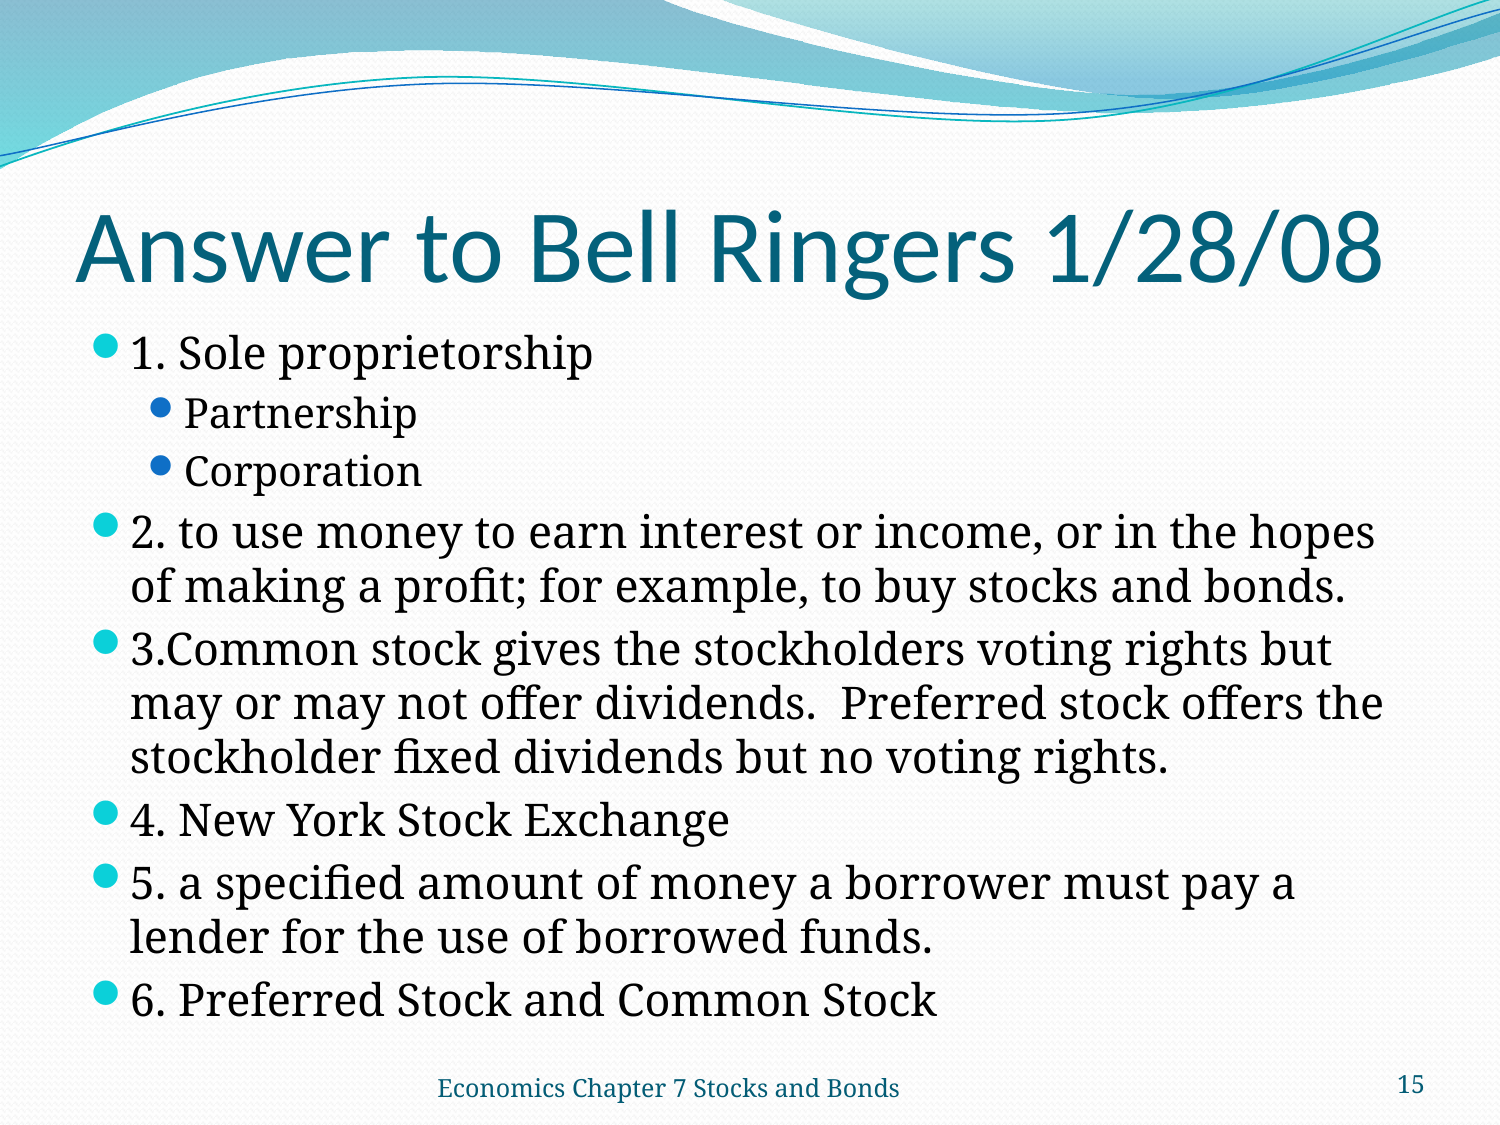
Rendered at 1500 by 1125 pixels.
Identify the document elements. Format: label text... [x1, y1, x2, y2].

title Answer to Bell Ringers 1/28/08 [75, 115, 1425, 303]
footer Economics Chapter 7 Stocks and Bonds [437, 1042, 988, 1103]
slide_number 15 [1299, 1042, 1425, 1103]
list 1. Sole proprietorship Partnership Corporation 2. to use money to earn interest or income, or in the hopes of making a profit; for example, to buy stocks and bonds. 3.Common stock gives the stockholders voting rights but may or may not offer dividends. Preferred stock offers the stockholder fixed dividends but no voting rights. 4. New York Stock Exchange 5. a specified amount of money a borrower must pay a lender for the use of borrowed funds. 6. Preferred Stock and Common Stock [75, 317, 1425, 1038]
